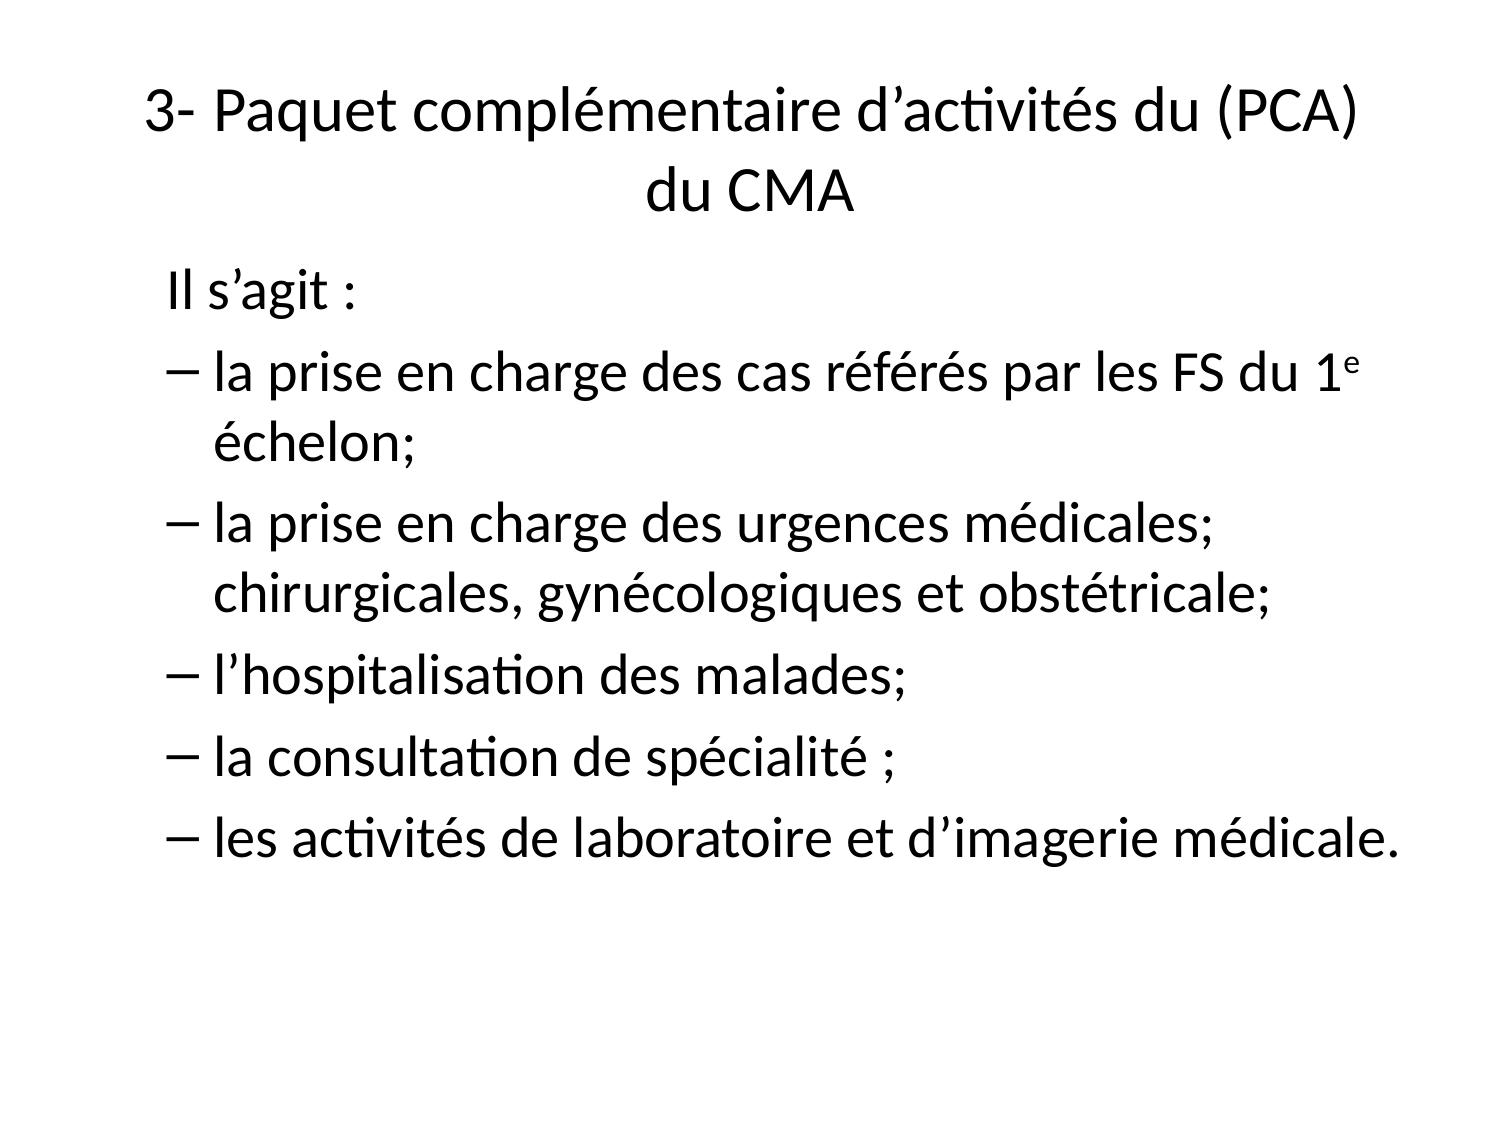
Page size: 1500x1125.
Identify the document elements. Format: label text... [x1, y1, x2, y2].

list Il s’agit : la prise en charge des cas référés par les FS du 1e échelon; la prise en charge des urgences médicales; chirurgicales, gynécologiques et obstétricale; l’hospitalisation des malades; la consultation de spécialité ; les activités de laboratoire et d’imagerie médicale. [76, 243, 1424, 917]
title 3- Paquet complémentaire d’activités du (PCA) du CMA [75, 45, 1425, 233]
